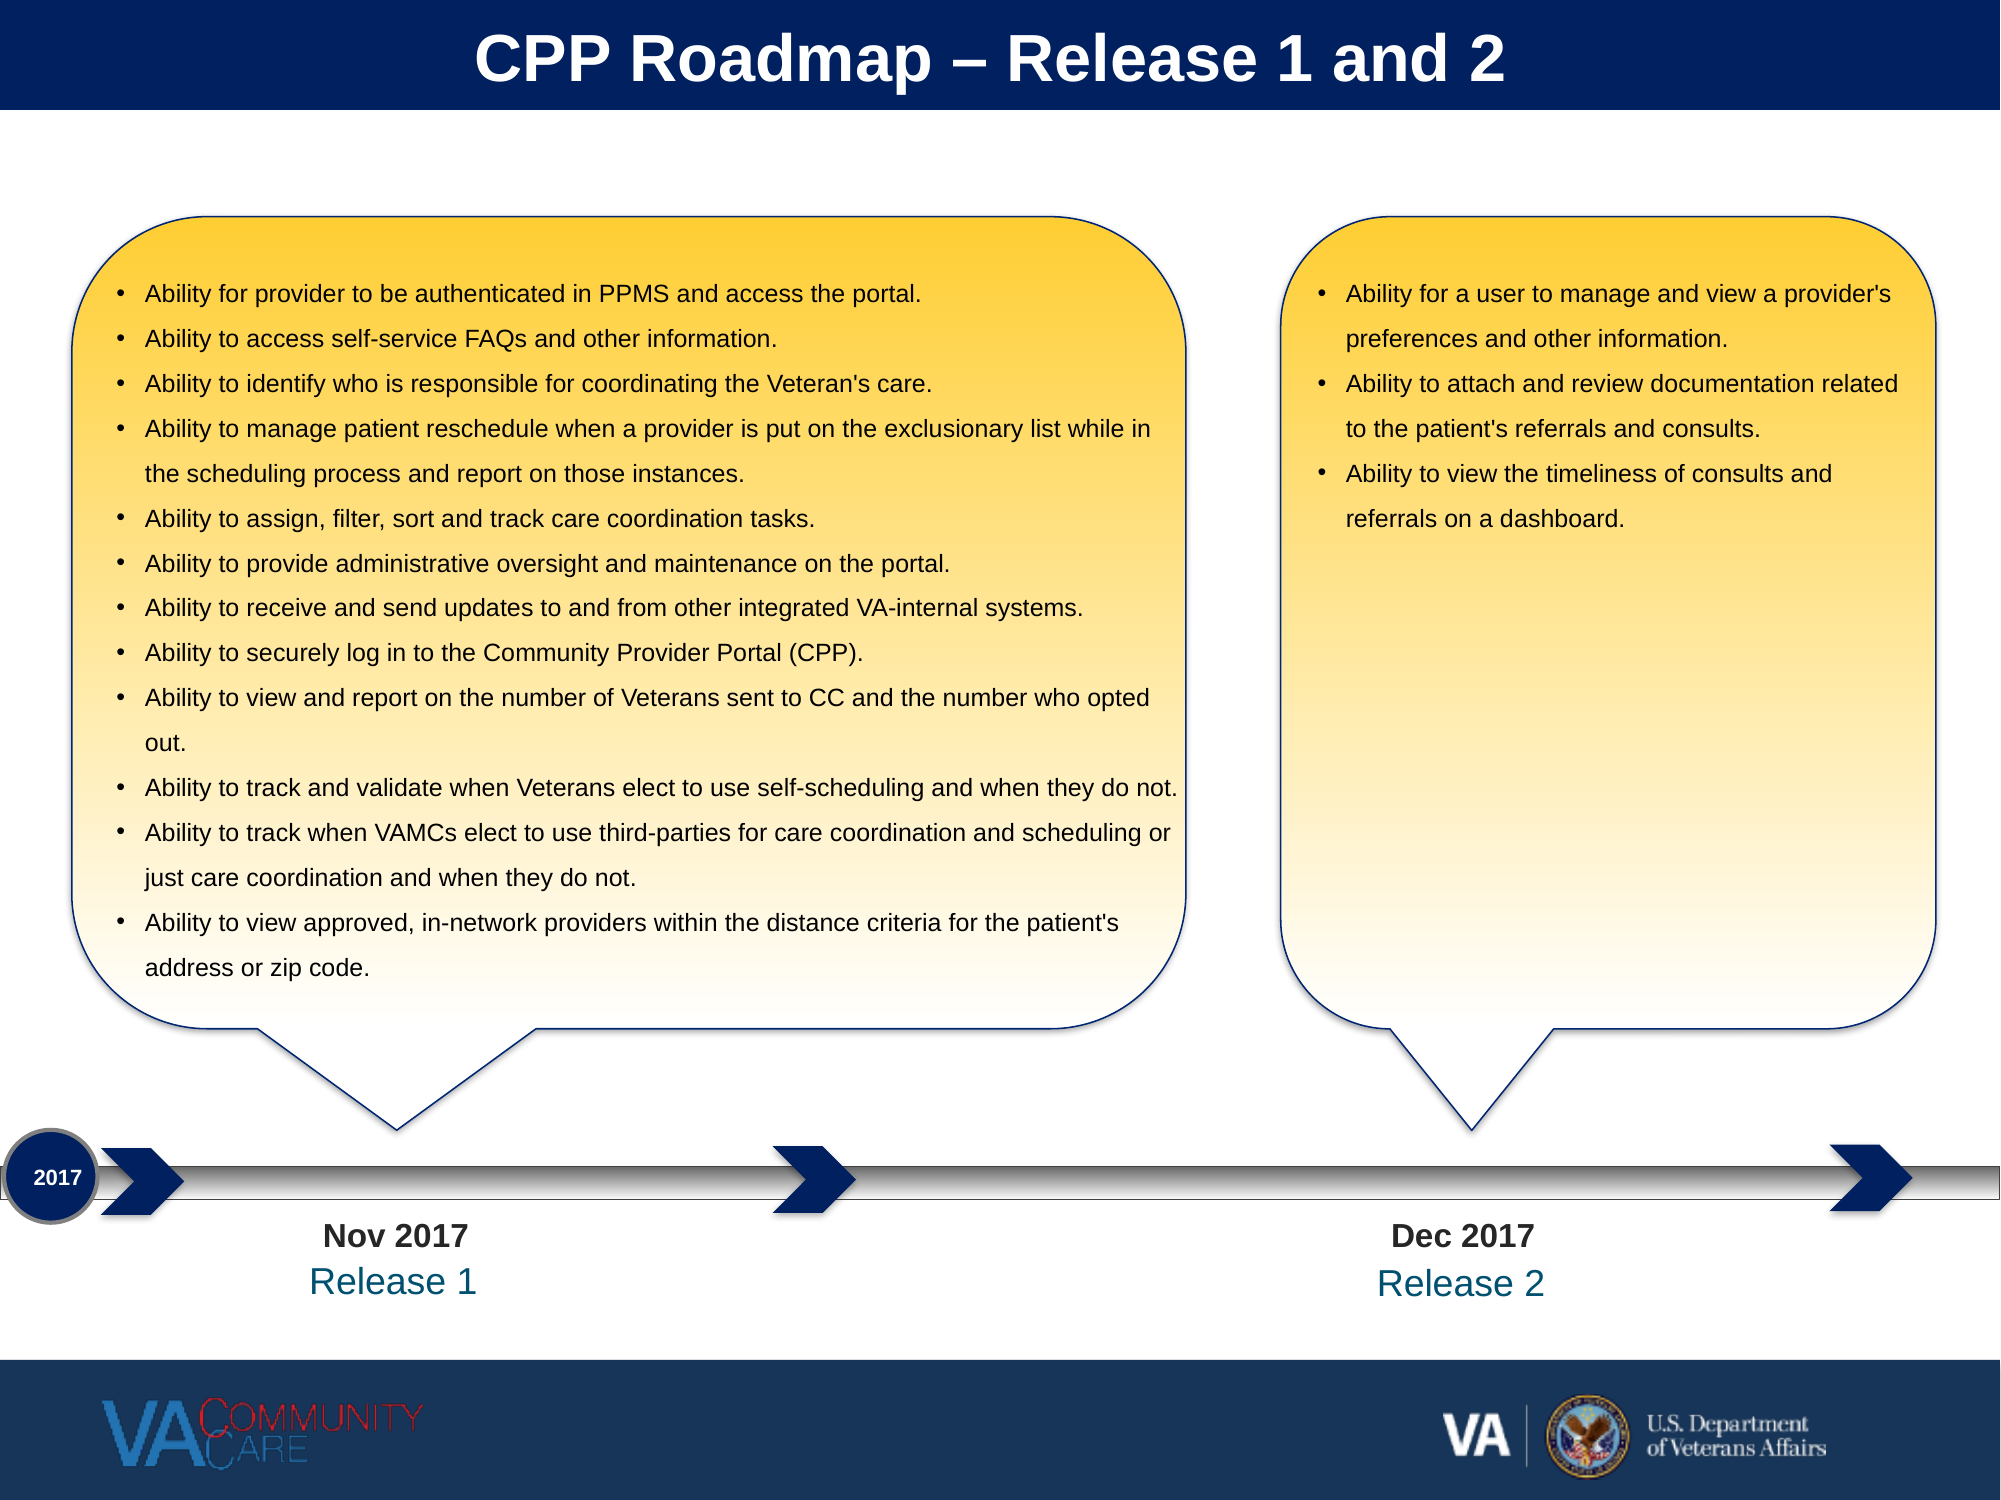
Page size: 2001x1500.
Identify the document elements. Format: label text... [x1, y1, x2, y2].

text_box Dec 2017 [1376, 1207, 1592, 1262]
text_box [70, 266, 101, 979]
text_box [0, 1164, 8, 1202]
text_box [93, 1164, 123, 1202]
text_box [1827, 1142, 1915, 1214]
text_box Nov 2017 [308, 1207, 524, 1262]
text_box [1279, 259, 1937, 1132]
text_box Ability for provider to be authenticated in PPMS and access the portal. Ability to access self-service FAQs and other information. Ability to identify who is responsible for coordinating the Veteran's care. Ability to manage patient reschedule when a provider is put on the exclusionary list while in the scheduling process and report on those instances. Ability to assign, filter, sort and track care coordination tasks. Ability to provide administrative oversight and maintenance on the portal. Ability to receive and send updates to and from other integrated VA-internal systems. Ability to securely log in to the Community Provider Portal (CPP). Ability to view and report on the number of Veterans sent to CC and the number who opted out. Ability to track and validate when Veterans elect to use self-scheduling and when they do not. Ability to track when VAMCs elect to use third-parties for care coordination and scheduling or just care coordination and when they do not. Ability to view approved, in-network providers within the distance criteria for the patient's address or zip code. [101, 255, 1196, 1028]
text_box Release 2 [1362, 1251, 1568, 1312]
text_box Release 1 [294, 1249, 493, 1310]
text_box [187, 1028, 1071, 1131]
picture [102, 1390, 425, 1488]
text_box Ability for a user to manage and view a provider's preferences and other information. Ability to attach and review documentation related to the patient's referrals and consults. Ability to view the timeliness of consults and referrals on a dashboard. [1302, 255, 1919, 622]
text_box [1305, 215, 1911, 255]
picture [1443, 1394, 1826, 1480]
text_box CPP Roadmap – Release 1 and 2 [0, 0, 2000, 110]
text_box [98, 1145, 187, 1217]
text_box [846, 1164, 1852, 1202]
text_box [1903, 1164, 2000, 1202]
text_box 2017 [1, 1127, 100, 1225]
text_box [770, 1144, 859, 1215]
text_box [111, 215, 1146, 255]
text_box [172, 1164, 795, 1202]
